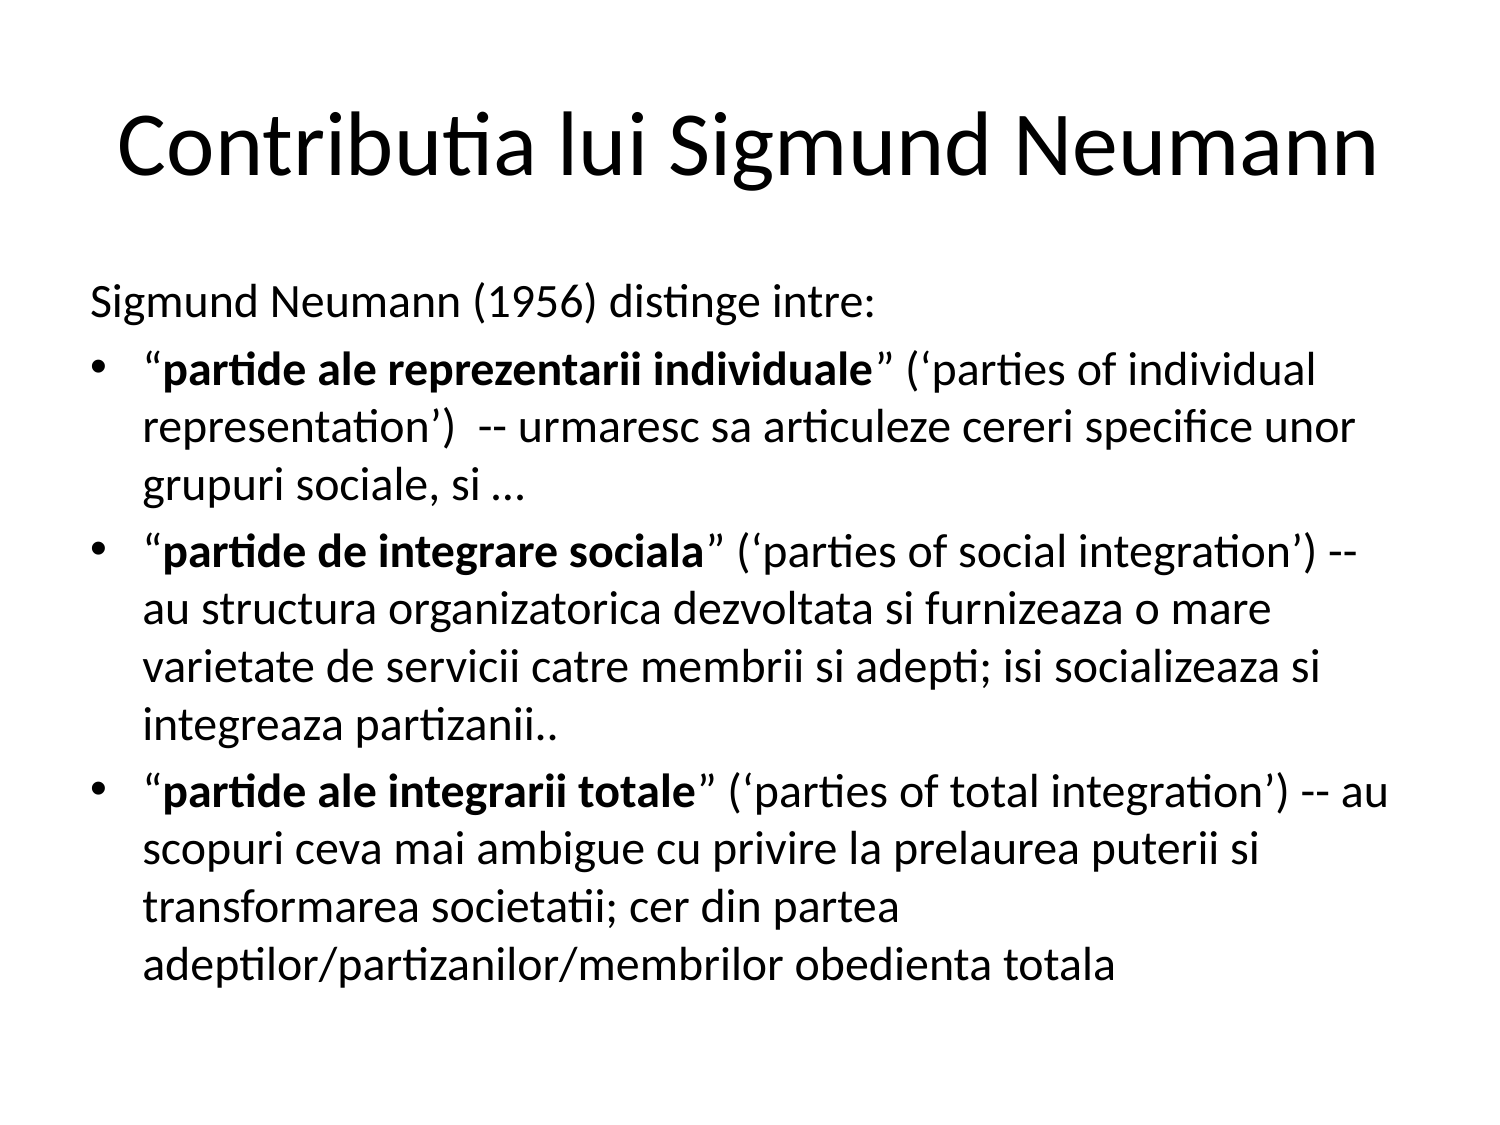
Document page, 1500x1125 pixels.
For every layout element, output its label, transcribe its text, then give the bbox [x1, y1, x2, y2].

title Contributia lui Sigmund Neumann [75, 45, 1425, 233]
list Sigmund Neumann (1956) distinge intre: “partide ale reprezentarii individuale” (‘parties of individual representation’) -- urmaresc sa articuleze cereri specifice unor grupuri sociale, si … “partide de integrare sociala” (‘parties of social integration’) -- au structura organizatorica dezvoltata si furnizeaza o mare varietate de servicii catre membrii si adepti; isi socializeaza si integreaza partizanii.. “partide ale integrarii totale” (‘parties of total integration’) -- au scopuri ceva mai ambigue cu privire la prelaurea puterii si transformarea societatii; cer din partea adeptilor/partizanilor/membrilor obedienta totala [75, 262, 1425, 1005]
